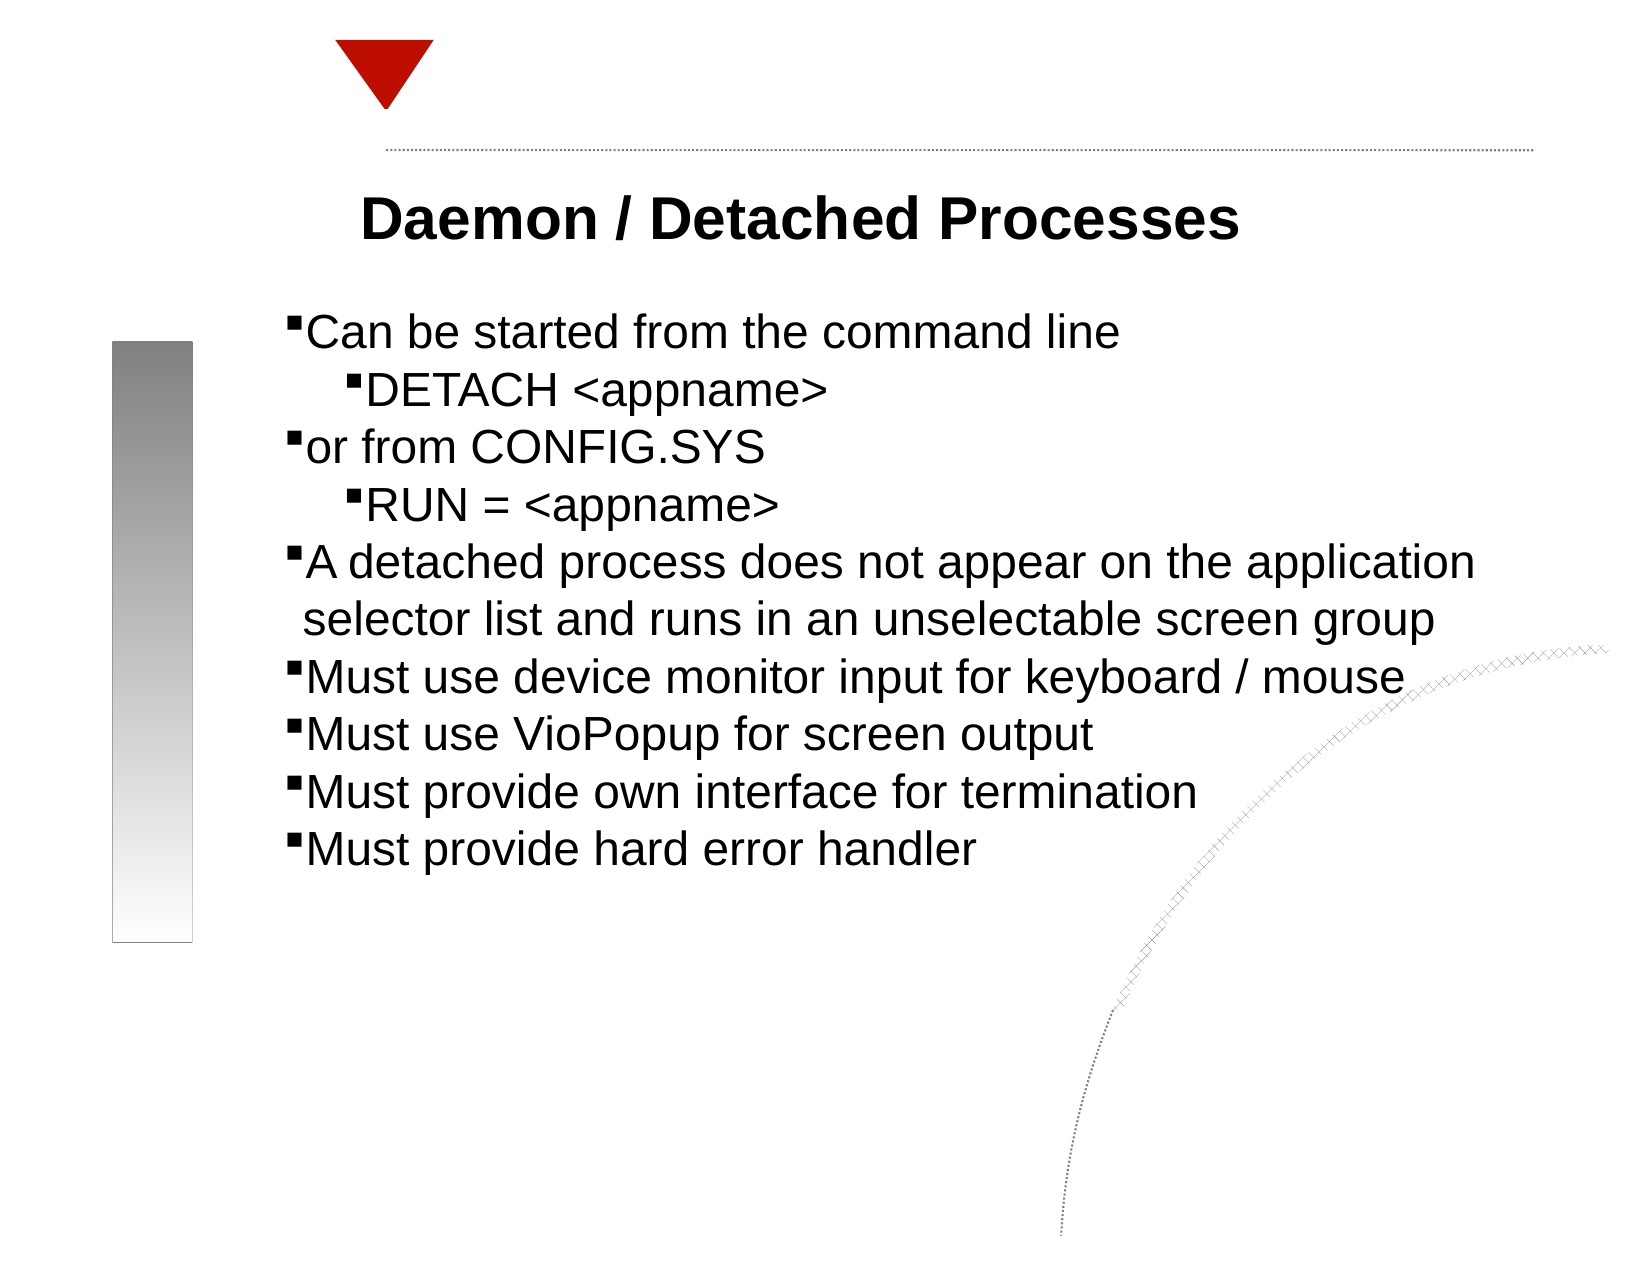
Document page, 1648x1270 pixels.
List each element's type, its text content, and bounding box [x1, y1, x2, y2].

text_box Can be started from the command line DETACH <appname> or from CONFIG.SYS RUN = <appname> A detached process does not appear on the application selector list and runs in an unselectable screen group Must use device monitor input for keyboard / mouse Must use VioPopup for screen output Must provide own interface for termination Must provide hard error handler [283, 300, 1582, 876]
text_box Daemon / Detached Processes [360, 109, 1574, 300]
